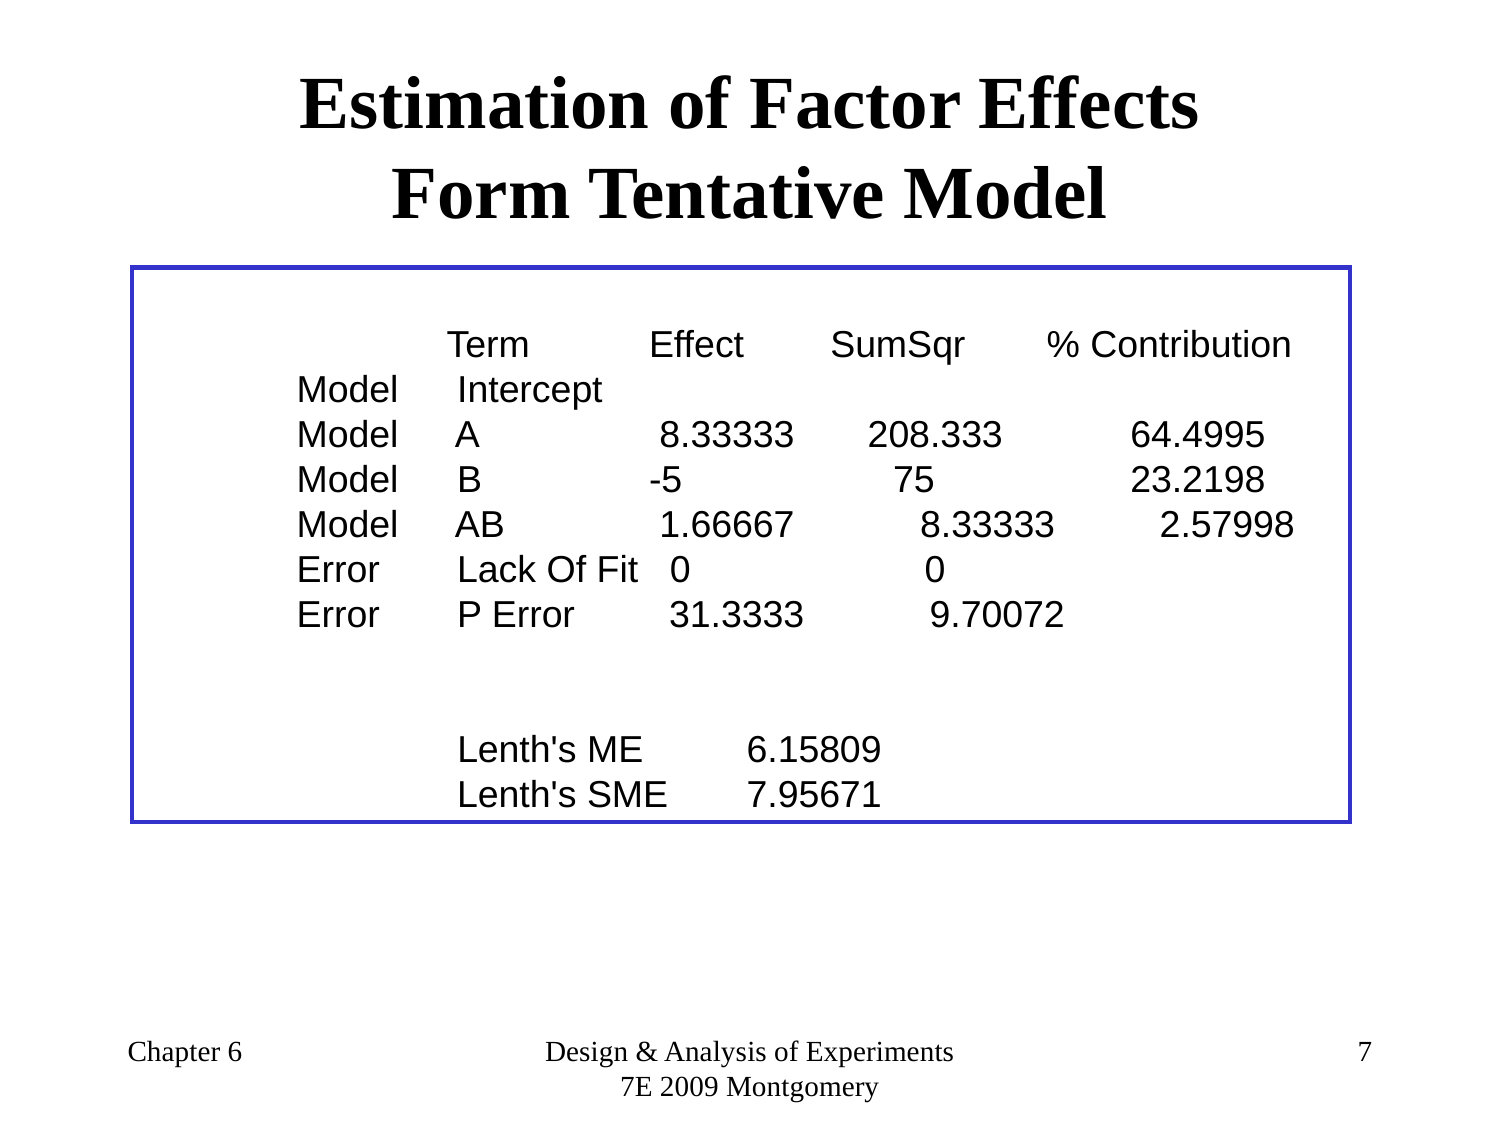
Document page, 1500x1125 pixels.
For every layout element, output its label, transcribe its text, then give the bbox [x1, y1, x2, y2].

text_box Term Effect SumSqr % Contribution Model Intercept Model A 8.33333 208.333 64.4995 Model B -5 75 23.2198 Model AB 1.66667 8.33333 2.57998 Error Lack Of Fit 0 0 Error P Error 31.3333 9.70072 Lenth's ME 6.15809 Lenth's SME 7.95671 [131, 267, 1350, 823]
slide_number 7 [1074, 1024, 1388, 1101]
footer Design & Analysis of Experiments 7E 2009 Montgomery [512, 1024, 988, 1101]
title Estimation of Factor Effects Form Tentative Model [112, 49, 1388, 238]
slide_number Chapter 6 [112, 1024, 426, 1101]
